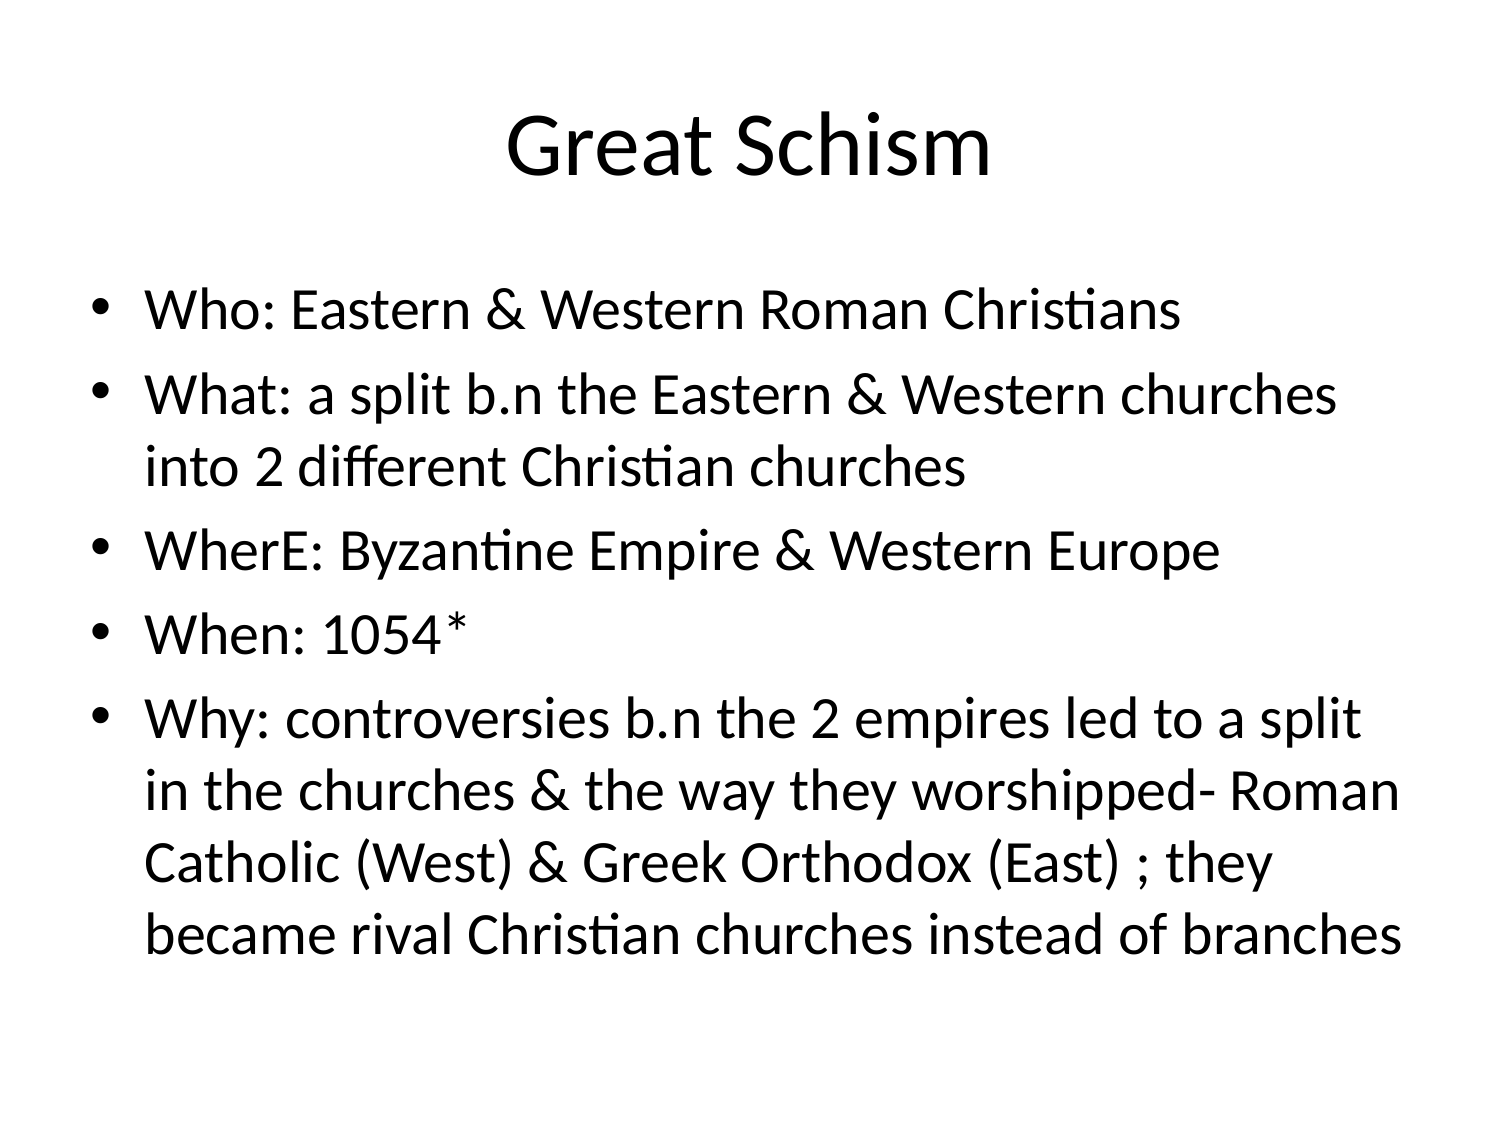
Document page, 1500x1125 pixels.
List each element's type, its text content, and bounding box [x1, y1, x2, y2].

title Great Schism [75, 45, 1425, 233]
list Who: Eastern & Western Roman Christians What: a split b.n the Eastern & Western churches into 2 different Christian churches WherE: Byzantine Empire & Western Europe When: 1054* Why: controversies b.n the 2 empires led to a split in the churches & the way they worshipped- Roman Catholic (West) & Greek Orthodox (East) ; they became rival Christian churches instead of branches [75, 262, 1425, 1005]
